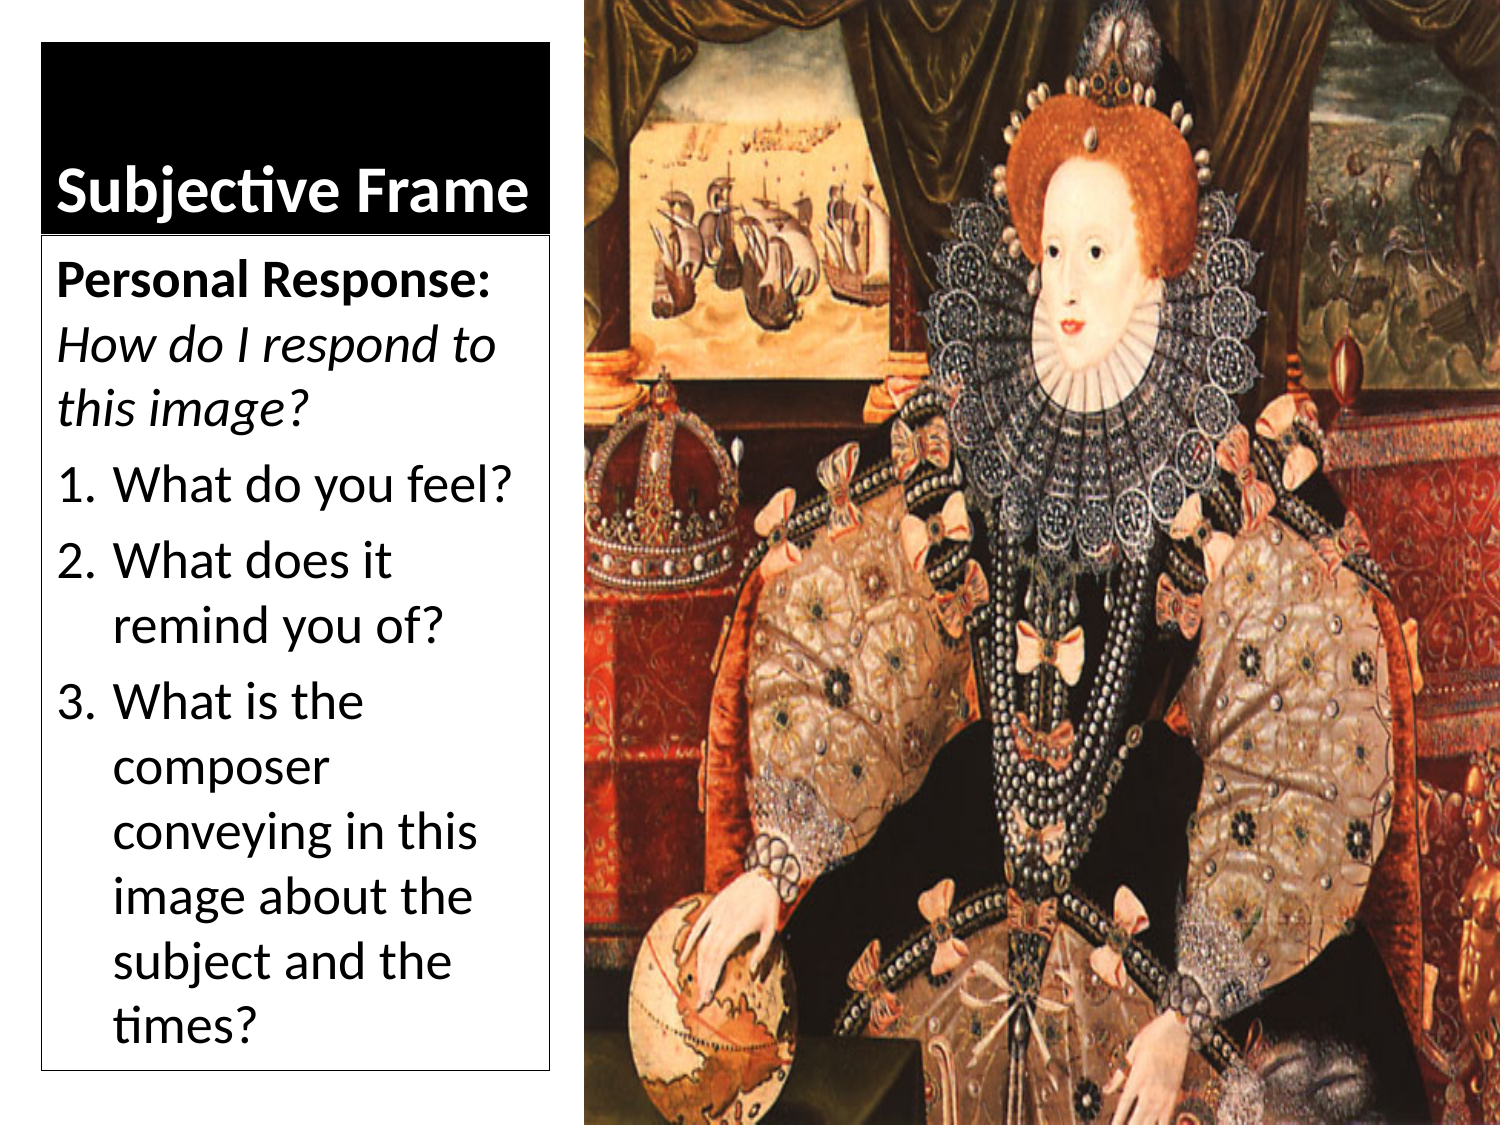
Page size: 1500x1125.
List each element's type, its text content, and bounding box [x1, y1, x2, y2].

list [584, 0, 1500, 1125]
list Personal Response: How do I respond to this image? What do you feel? What does it remind you of? What is the composer conveying in this image about the subject and the times? [41, 235, 550, 1071]
title Subjective Frame [41, 42, 550, 234]
